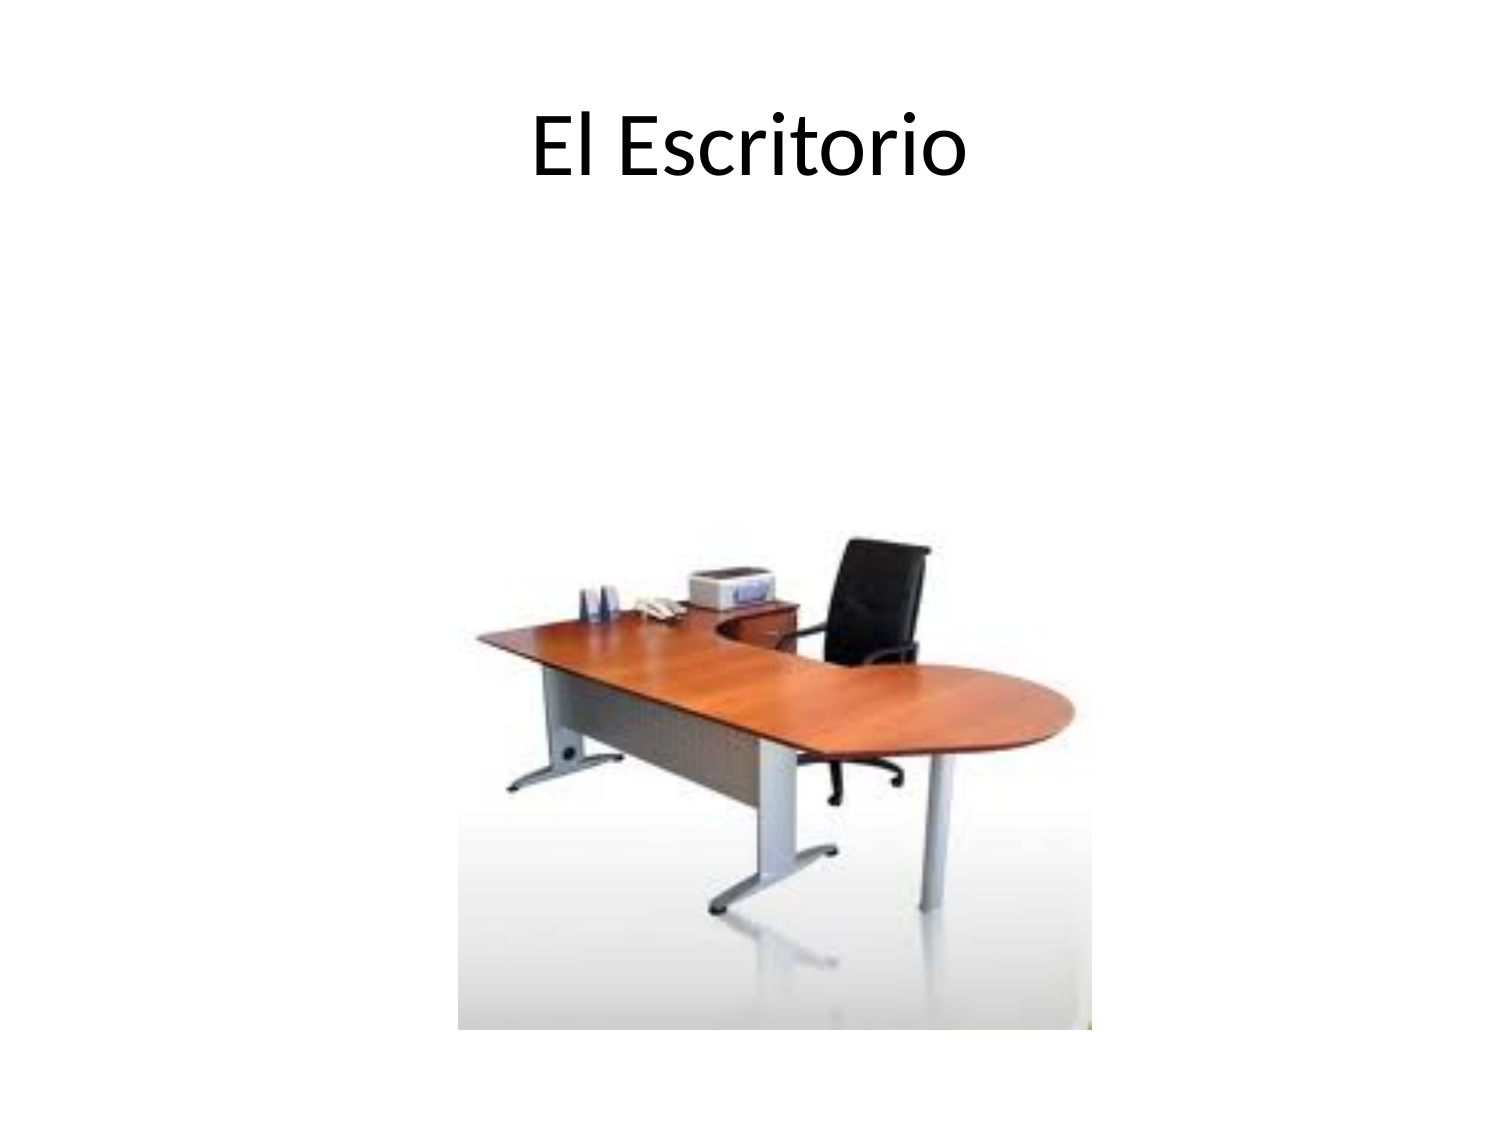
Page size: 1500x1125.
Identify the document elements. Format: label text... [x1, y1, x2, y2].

picture [99, 287, 1451, 1031]
title El Escritorio [75, 45, 1425, 233]
